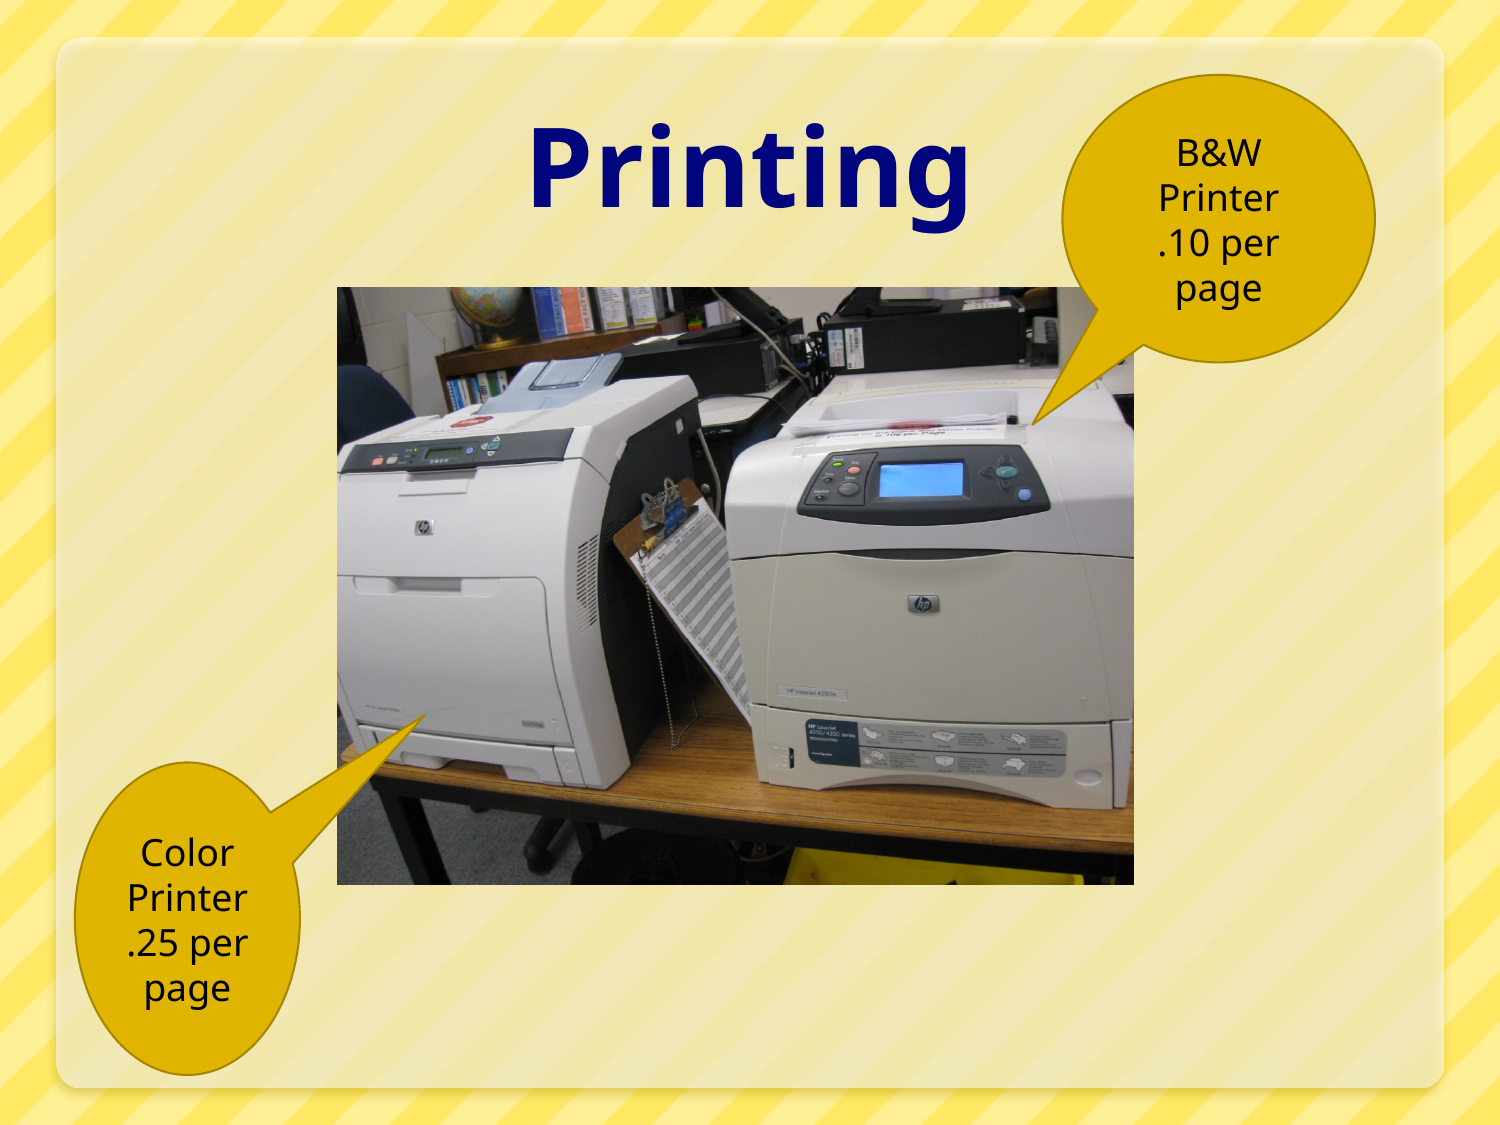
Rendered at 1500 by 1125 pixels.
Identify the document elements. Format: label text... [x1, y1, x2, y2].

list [337, 287, 1134, 885]
text_box B&W Printer .10 per page [1061, 73, 1376, 364]
text_box Color Printer .25 per page [73, 761, 331, 1077]
title Printing [75, 50, 1425, 238]
